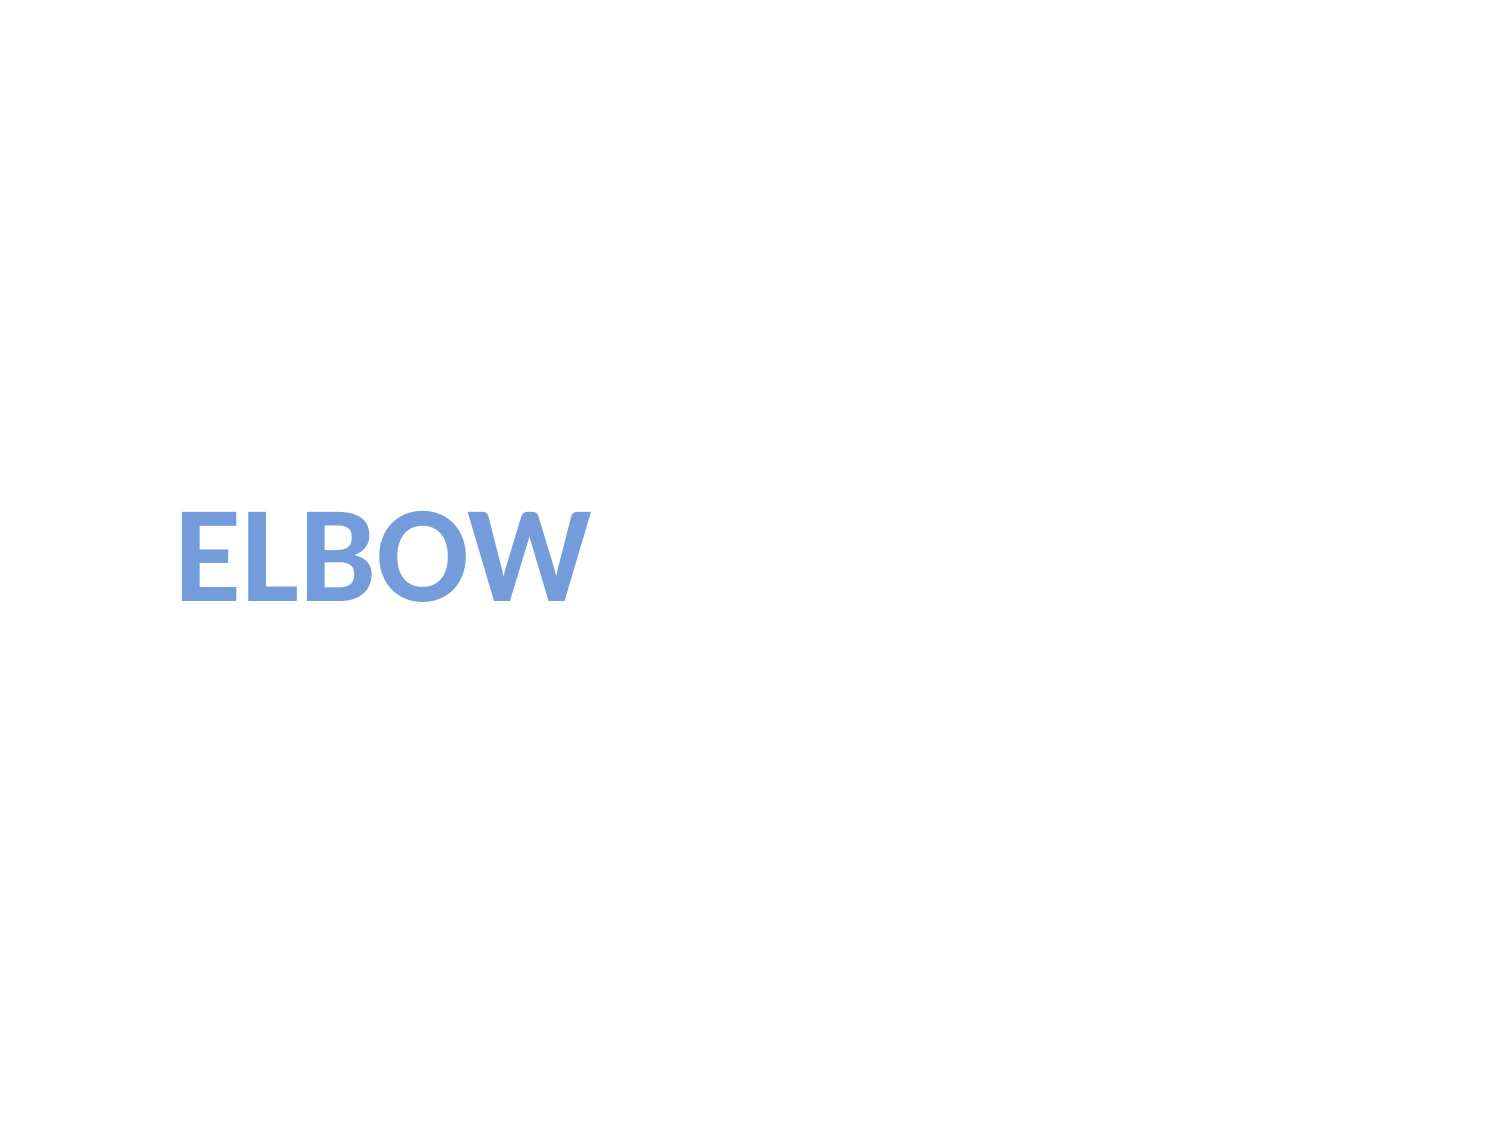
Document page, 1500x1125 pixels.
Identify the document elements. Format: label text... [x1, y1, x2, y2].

title ELBOW [159, 456, 1347, 680]
